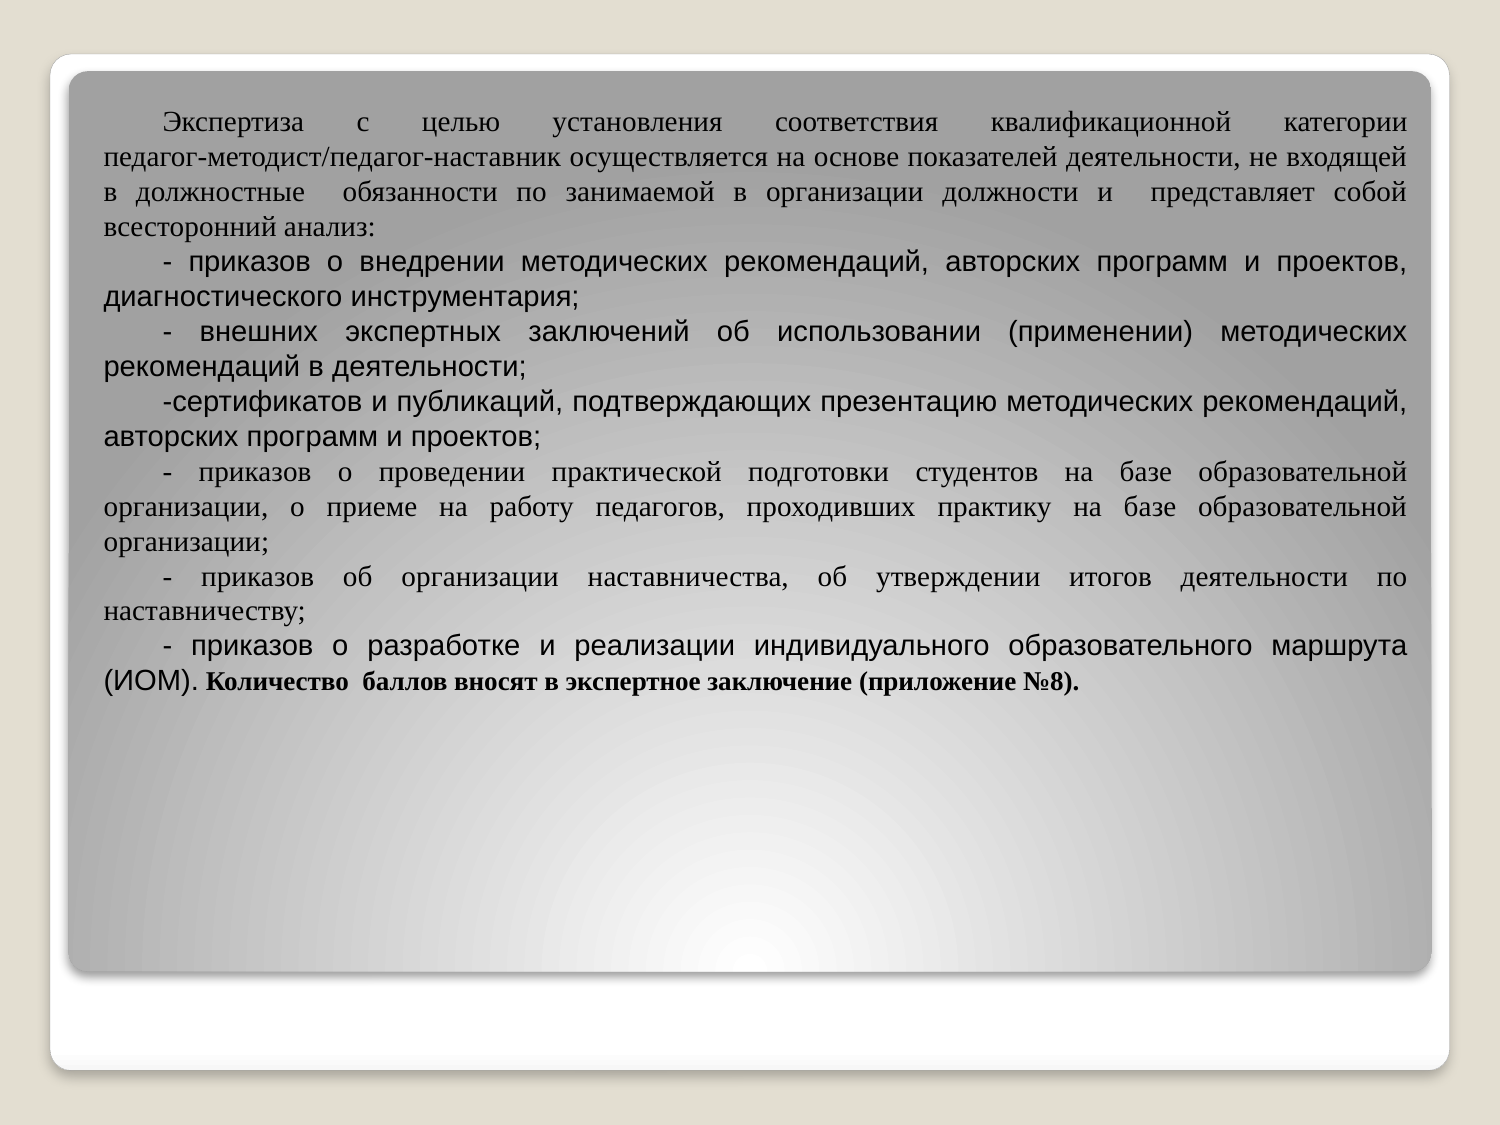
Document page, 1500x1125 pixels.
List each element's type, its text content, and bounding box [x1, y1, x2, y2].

text_box Экспертиза с целью установления соответствия квалификационной категории педагог-методист/педагог-наставник осуществляется на основе показателей деятельности, не входящей в должностные обязанности по занимаемой в организации должности и представляет собой всесторонний анализ: - приказов о внедрении методических рекомендаций, авторских программ и проектов, диагностического инструментария; - внешних экспертных заключений об использовании (применении) методических рекомендаций в деятельности; -сертификатов и публикаций, подтверждающих презентацию методических рекомендаций, авторских программ и проектов; - приказов о проведении практической подготовки студентов на базе образовательной организации, о приеме на работу педагогов, проходивших практику на базе образовательной организации; - приказов об организации наставничества, об утверждении итогов деятельности по наставничеству; - приказов о разработке и реализации индивидуального образовательного маршрута (ИОМ). Количество баллов вносят в экспертное заключение (приложение №8). [88, 94, 1424, 704]
